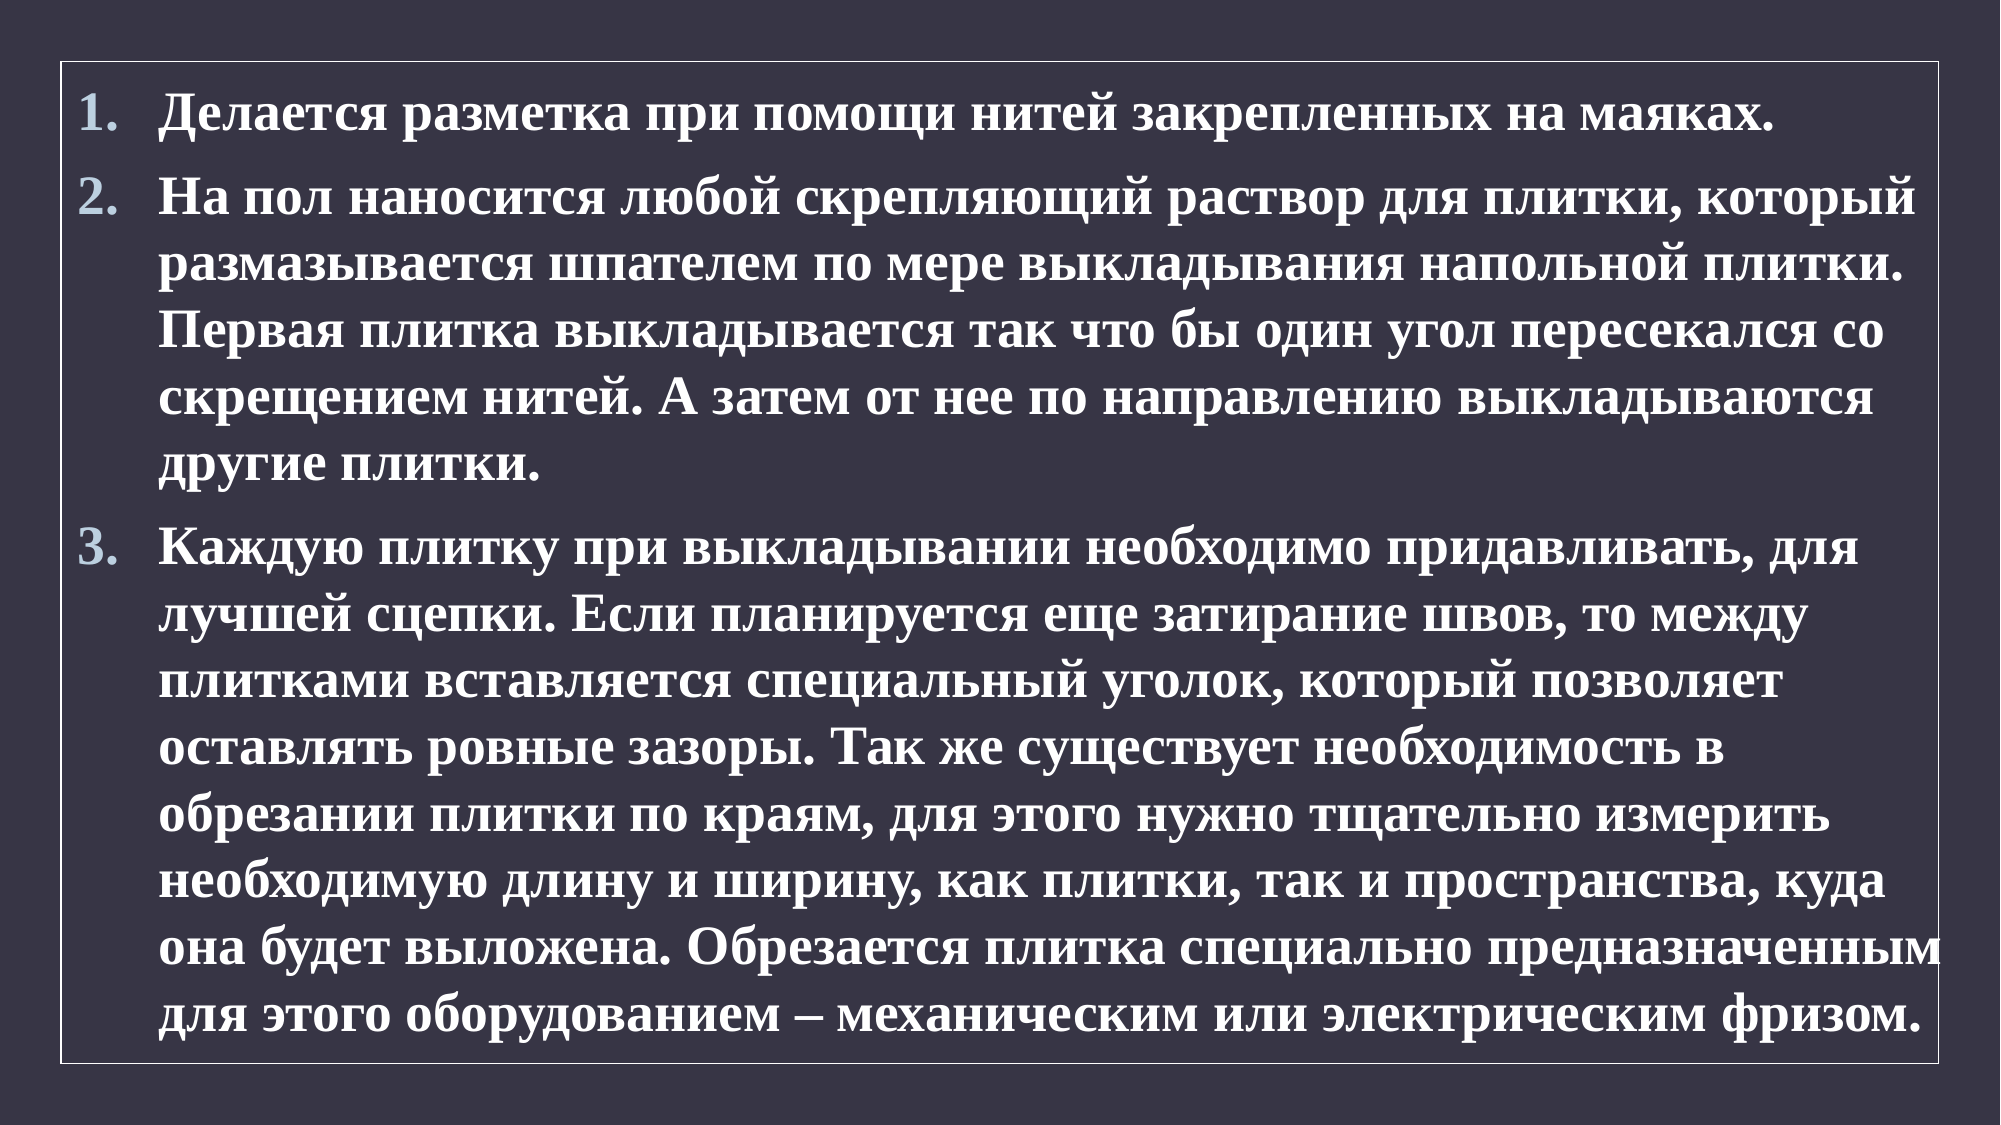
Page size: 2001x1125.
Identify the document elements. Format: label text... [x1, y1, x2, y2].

list Делается разметка при помощи нитей закрепленных на маяках. На пол наносится любой скрепляющий раствор для плитки, который размазывается шпателем по мере выкладывания напольной плитки. Первая плитка выкладывается так что бы один угол пересекался со скрещением нитей. А затем от нее по направлению выкладываются другие плитки. Каждую плитку при выкладывании необходимо придавливать, для лучшей сцепки. Если планируется еще затирание швов, то между плитками вставляется специальный уголок, который позволяет оставлять ровные зазоры. Так же существует необходимость в обрезании плитки по краям, для этого нужно тщательно измерить необходимую длину и ширину, как плитки, так и пространства, куда она будет выложена. Обрезается плитка специально предназначенным для этого оборудованием – механическим или электрическим фризом. [62, 67, 1970, 1079]
